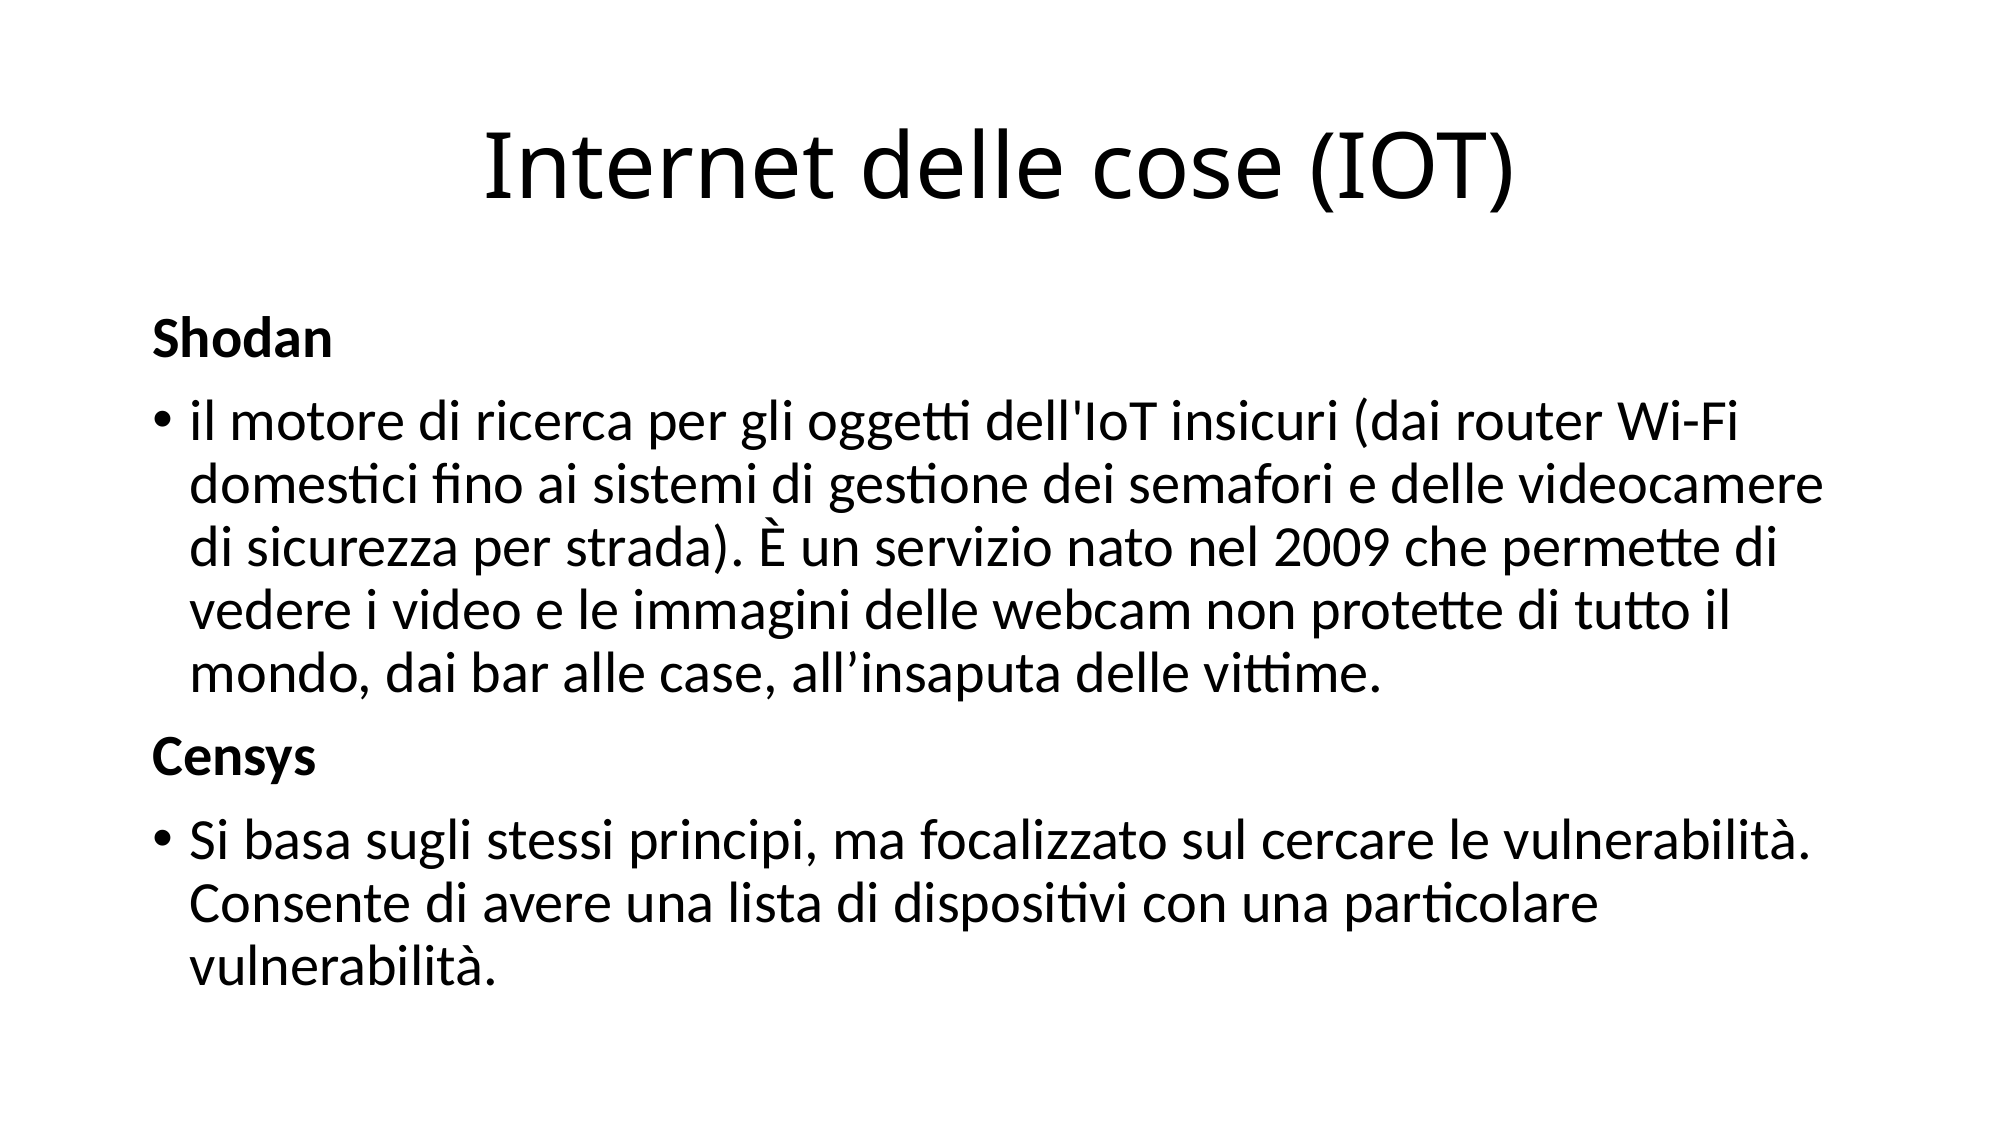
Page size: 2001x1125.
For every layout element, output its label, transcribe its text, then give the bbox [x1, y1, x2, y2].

list Shodan il motore di ricerca per gli oggetti dell'IoT insicuri (dai router Wi-Fi domestici fino ai sistemi di gestione dei semafori e delle videocamere di sicurezza per strada). È un servizio nato nel 2009 che permette di vedere i video e le immagini delle webcam non protette di tutto il mondo, dai bar alle case, all’insaputa delle vittime. Censys Si basa sugli stessi principi, ma focalizzato sul cercare le vulnerabilità. Consente di avere una lista di dispositivi con una particolare vulnerabilità. [137, 299, 1863, 1014]
title Internet delle cose (IOT) [137, 59, 1863, 278]
